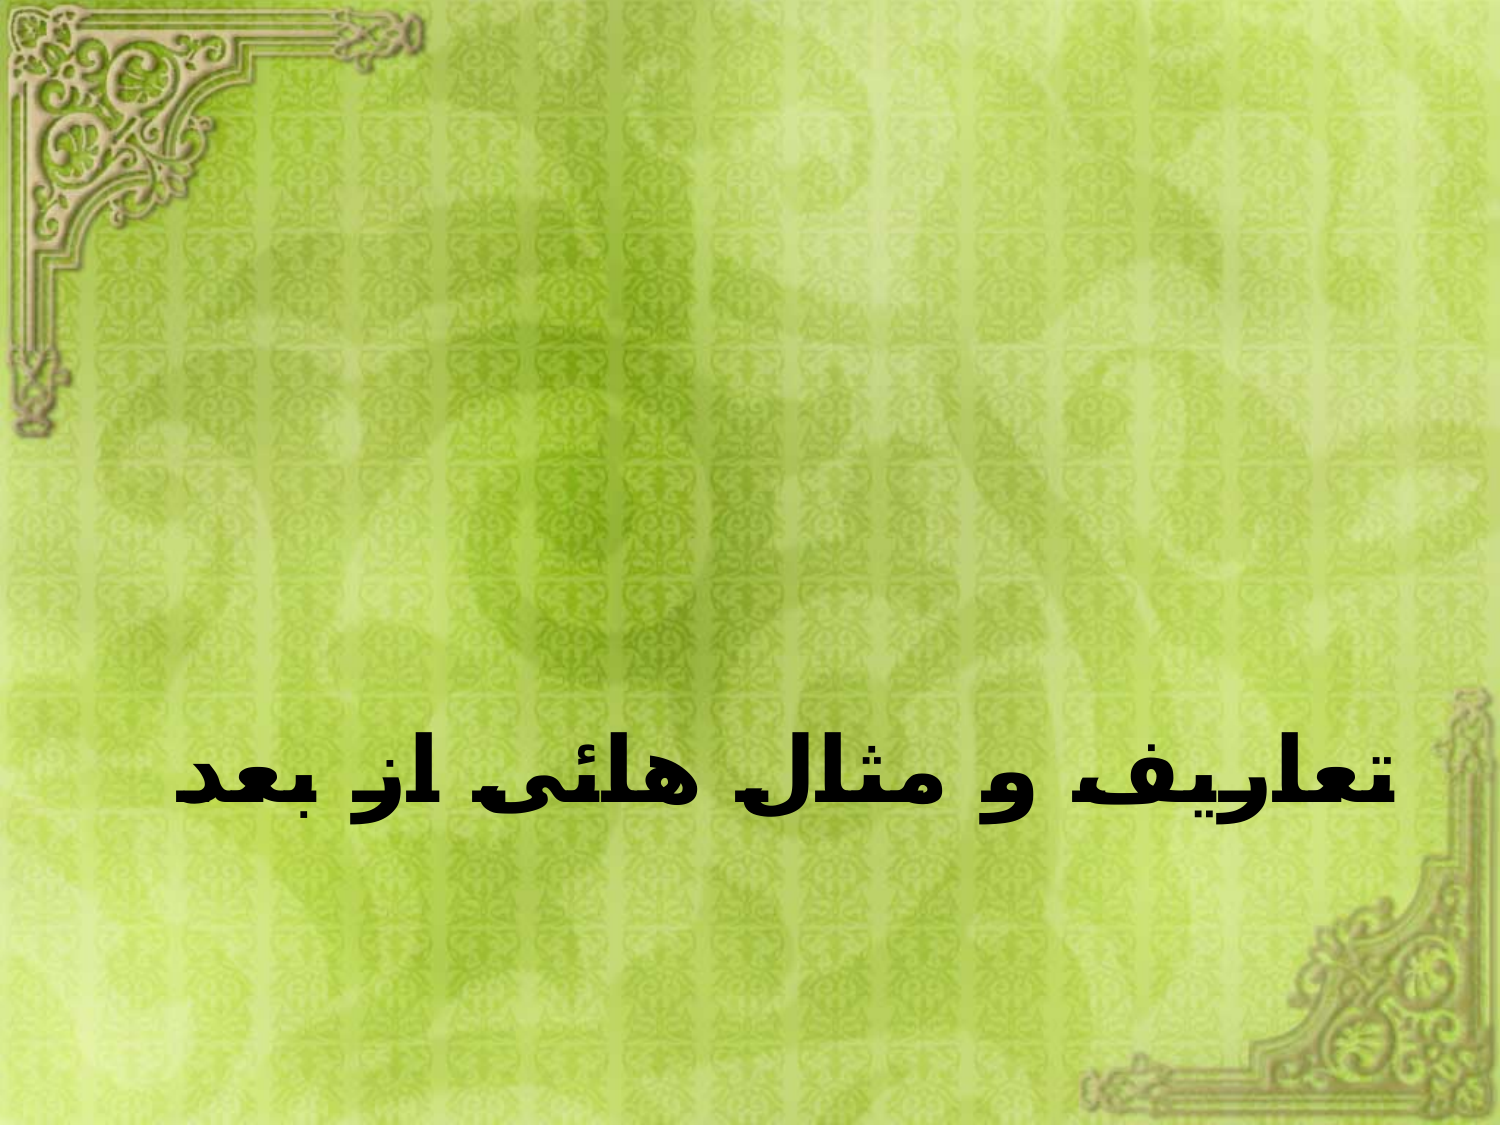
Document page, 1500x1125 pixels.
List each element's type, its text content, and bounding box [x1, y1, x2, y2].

title تعاریف و مثال هائی از بعد [149, 587, 1426, 829]
picture [0, 0, 1500, 1125]
